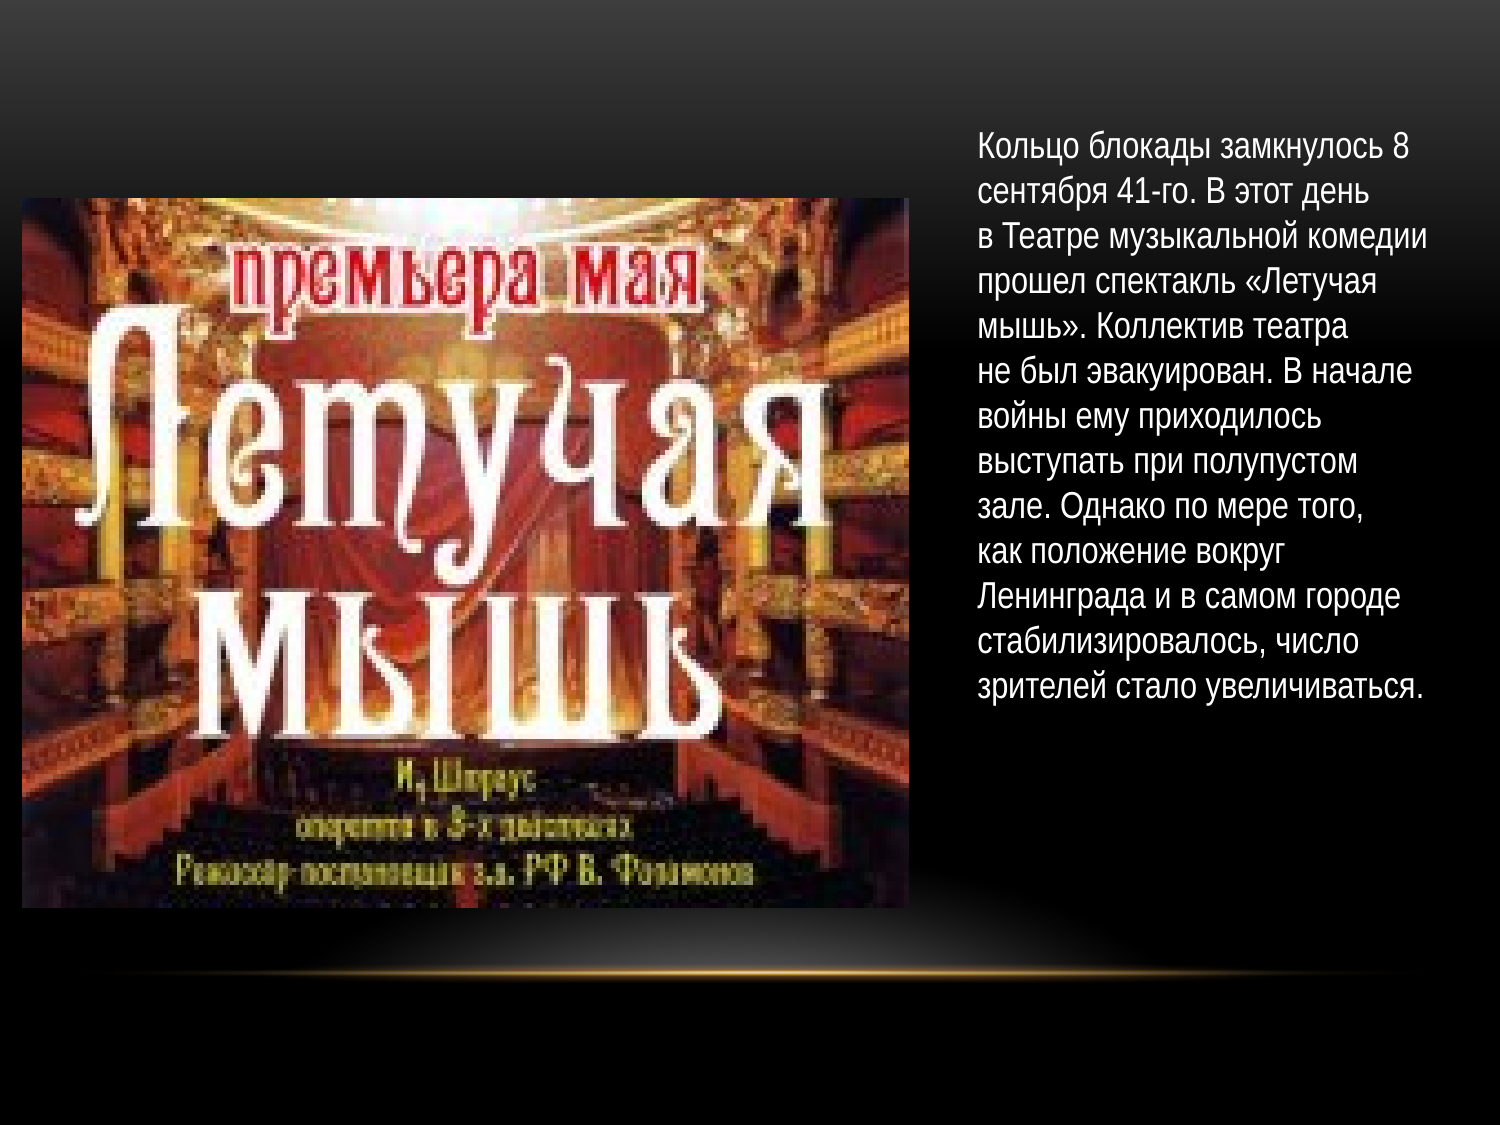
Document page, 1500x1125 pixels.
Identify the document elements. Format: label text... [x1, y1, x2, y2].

picture [0, 0, 1500, 1125]
text_box Кольцо блокады замкнулось 8 сентября 41-го. В этот день в Театре музыкальной комедии прошел спектакль «Летучая мышь». Коллектив театра не был эвакуирован. В начале войны ему приходилось выступать при полупустом зале. Однако по мере того, как положение вокруг Ленинграда и в самом городе стабилизировалось, число зрителей стало увеличиваться. [962, 113, 1447, 714]
